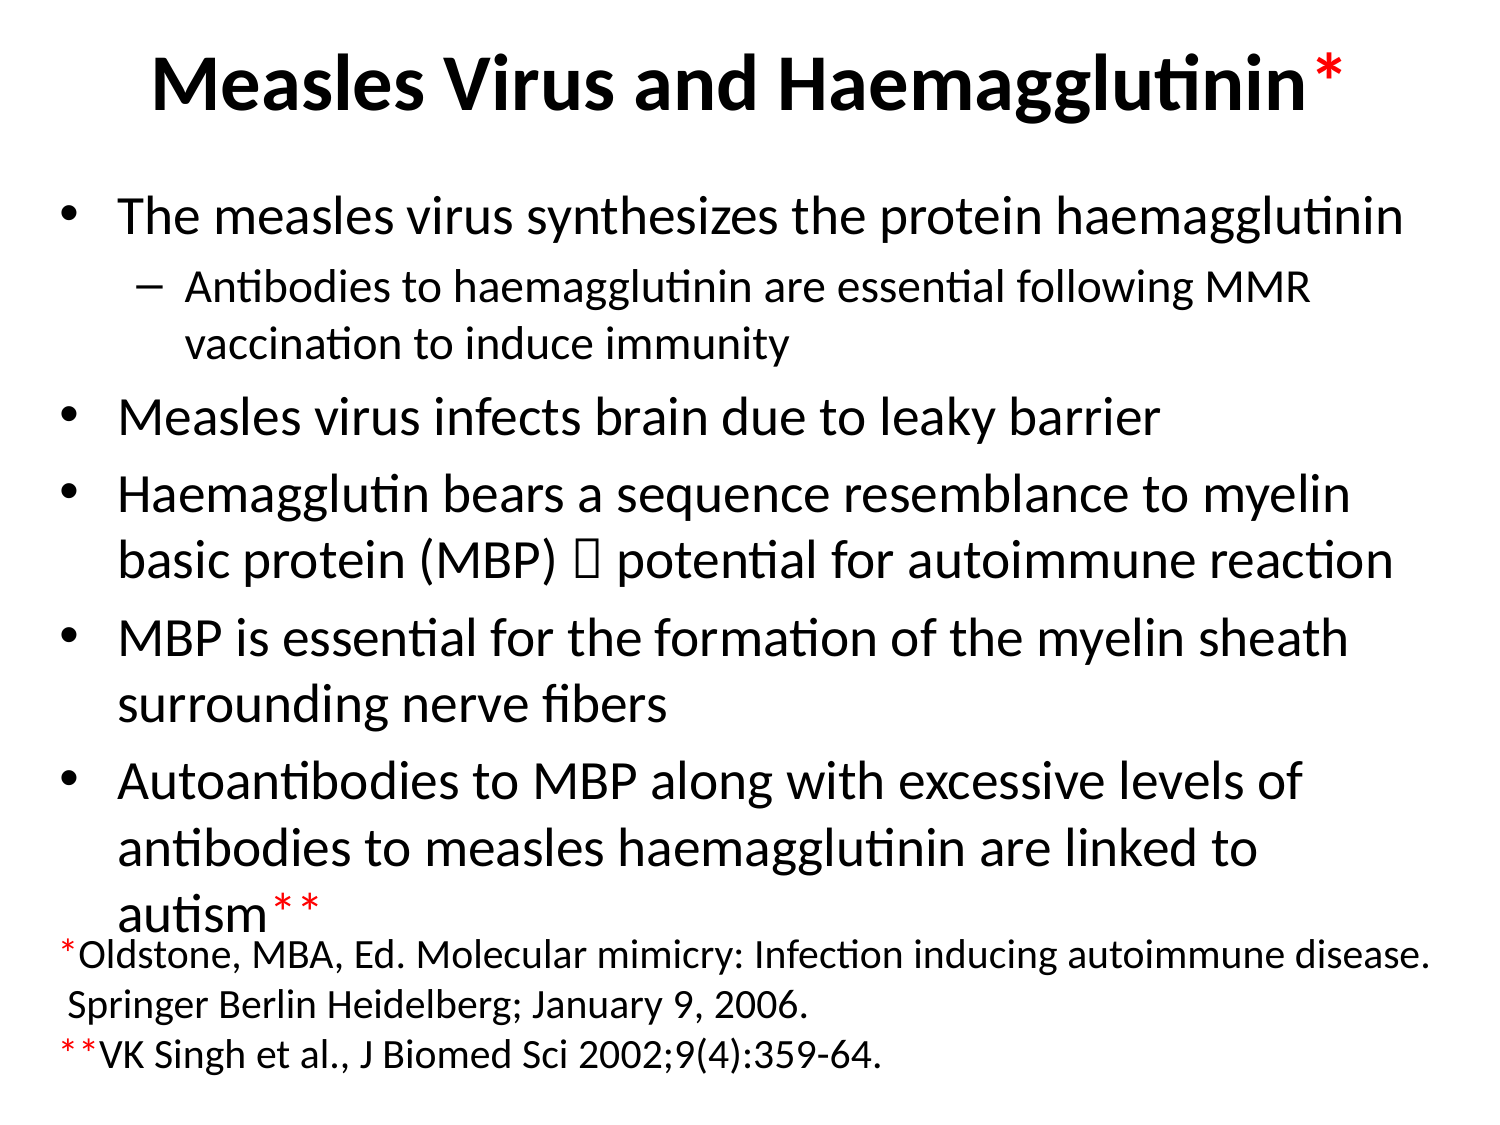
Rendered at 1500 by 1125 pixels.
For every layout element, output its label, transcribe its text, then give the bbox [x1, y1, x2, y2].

text_box *Oldstone, MBA, Ed. Molecular mimicry: Infection inducing autoimmune disease. Springer Berlin Heidelberg; January 9, 2006. **VK Singh et al., J Biomed Sci 2002;9(4):359-64. [42, 919, 1447, 1085]
list The measles virus synthesizes the protein haemagglutinin Antibodies to haemagglutinin are essential following MMR vaccination to induce immunity Measles virus infects brain due to leaky barrier Haemagglutin bears a sequence resemblance to myelin basic protein (MBP)  potential for autoimmune reaction MBP is essential for the formation of the myelin sheath surrounding nerve fibers Autoantibodies to MBP along with excessive levels of antibodies to measles haemagglutinin are linked to autism** [44, 171, 1482, 956]
title Measles Virus and Haemagglutinin* [75, 0, 1425, 171]
